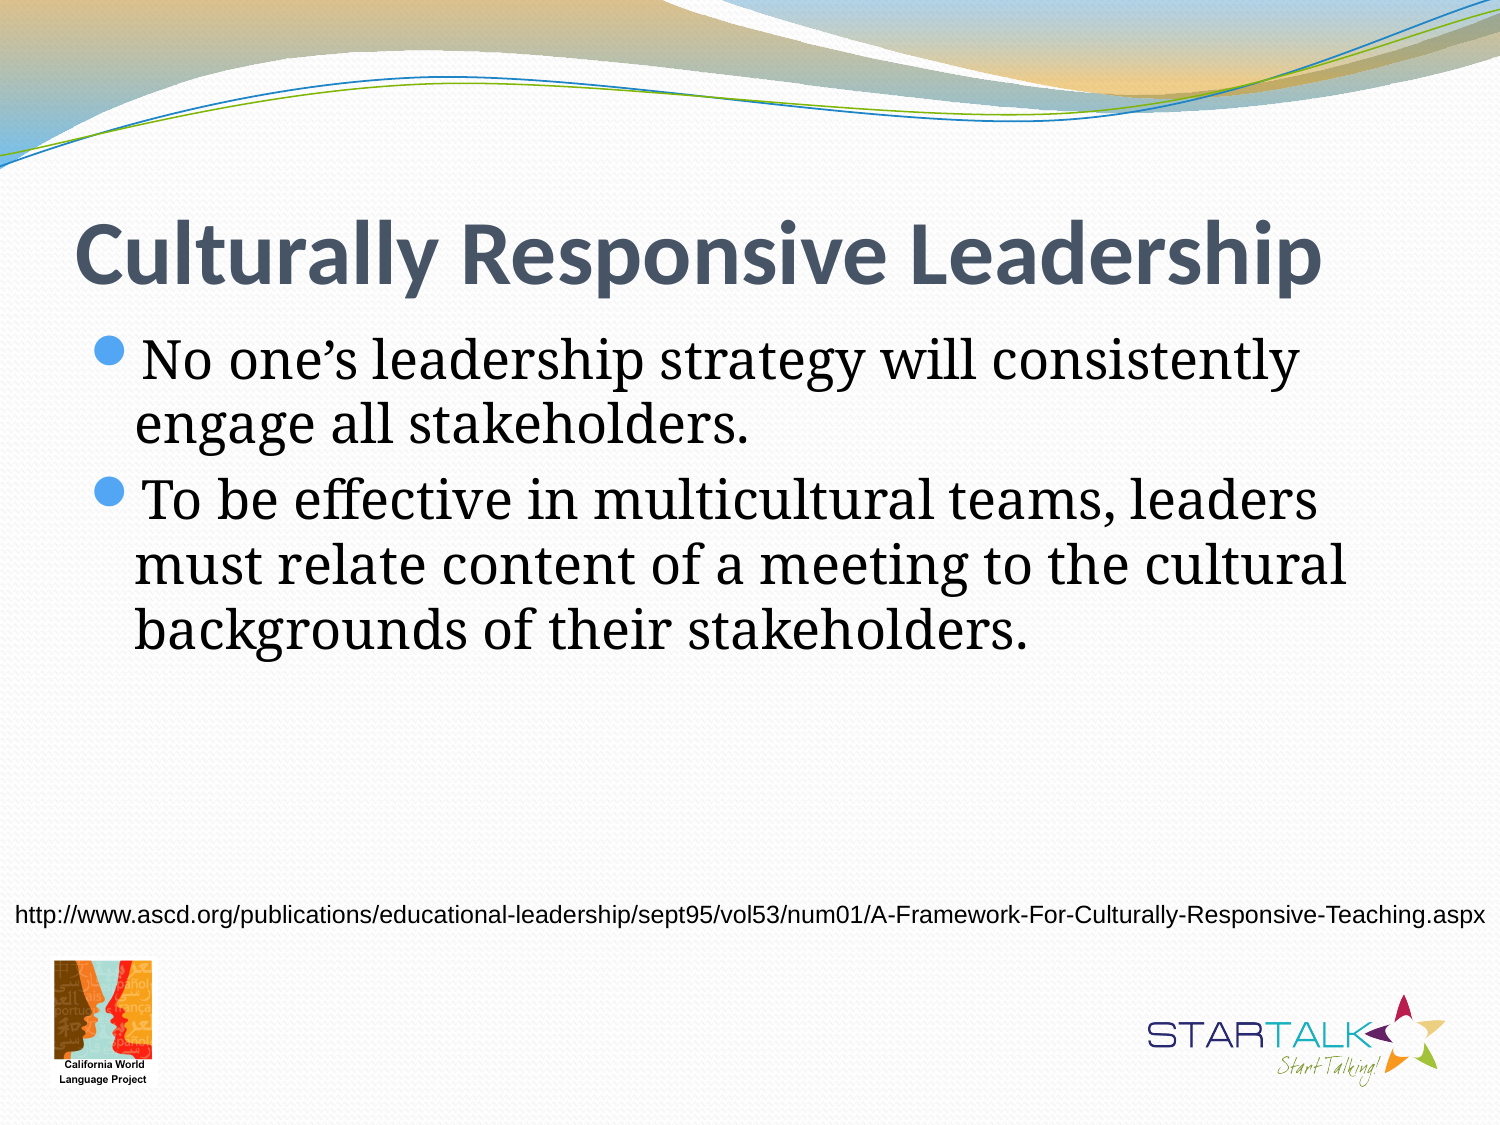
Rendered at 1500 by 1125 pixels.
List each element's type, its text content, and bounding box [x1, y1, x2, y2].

picture [50, 956, 158, 1088]
title Culturally Responsive Leadership [74, 115, 1426, 304]
list No one’s leadership strategy will consistently engage all stakeholders. To be effective in multicultural teams, leaders must relate content of a meeting to the cultural backgrounds of their stakeholders. [74, 317, 1426, 766]
text_box http://www.ascd.org/publications/educational-leadership/sept95/vol53/num01/A-Framework-For-Culturally-Responsive-Teaching.aspx [0, 891, 1500, 937]
picture [1148, 994, 1446, 1087]
